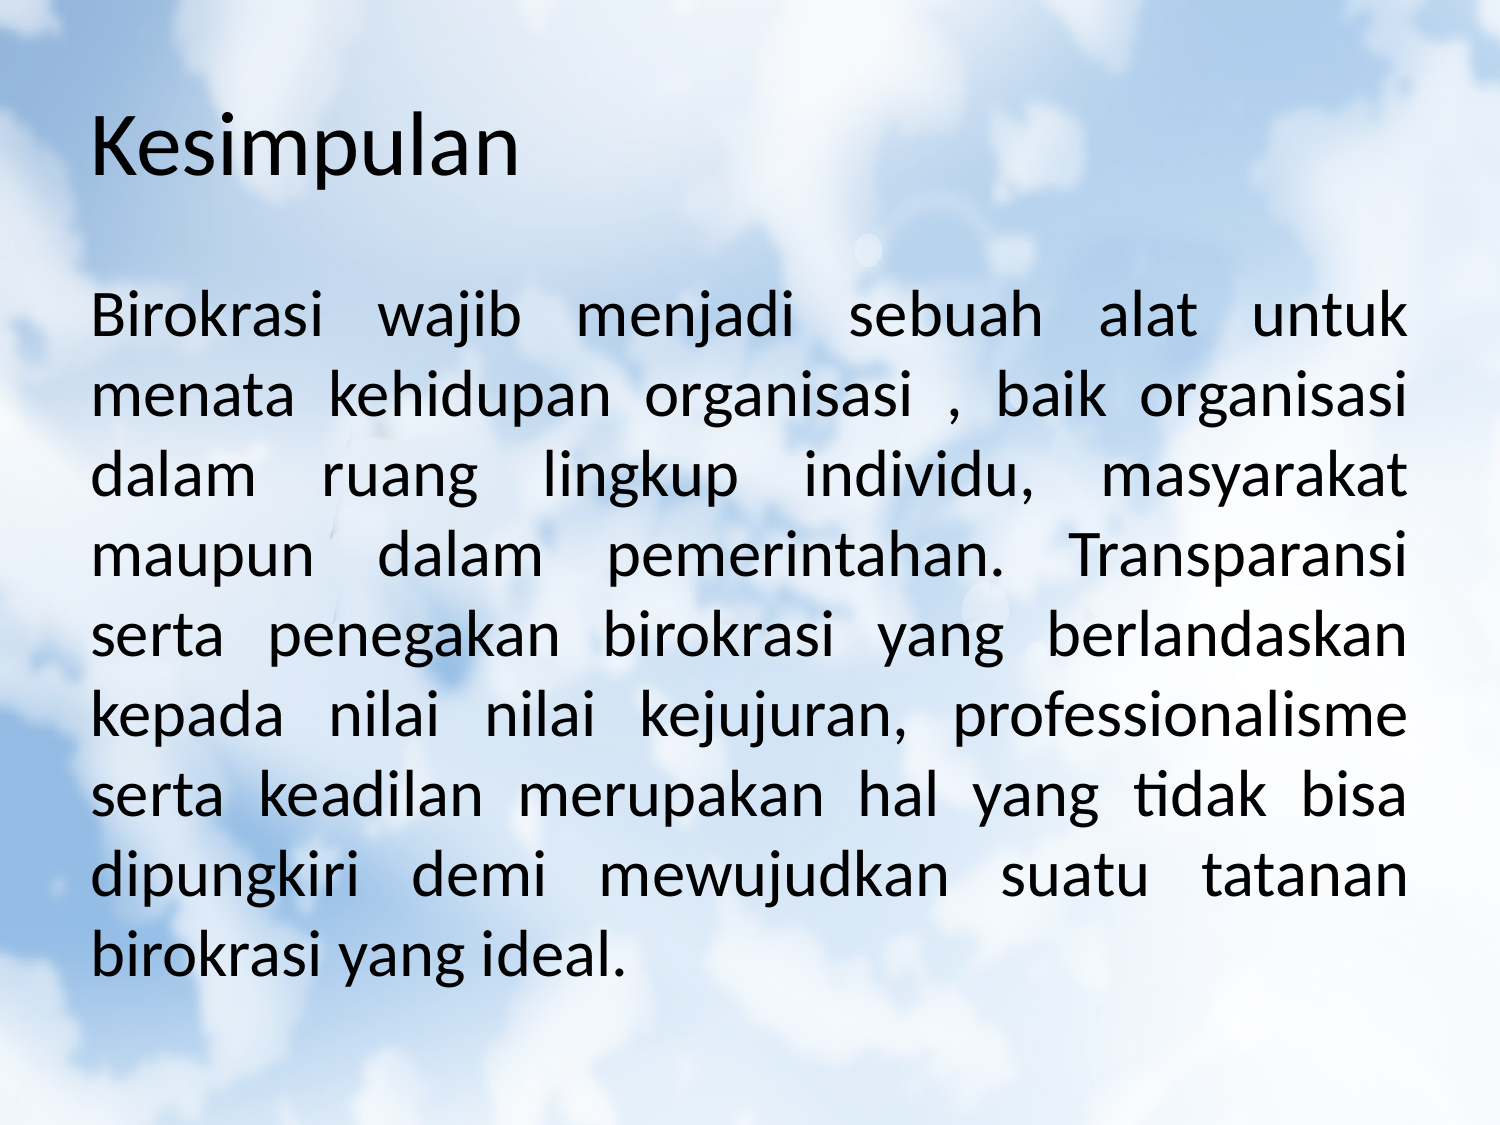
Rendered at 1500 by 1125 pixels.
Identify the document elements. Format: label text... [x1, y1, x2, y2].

title Kesimpulan [75, 45, 1425, 233]
list Birokrasi wajib menjadi sebuah alat untuk menata kehidupan organisasi , baik organisasi dalam ruang lingkup individu, masyarakat maupun dalam pemerintahan. Transparansi serta penegakan birokrasi yang berlandaskan kepada nilai nilai kejujuran, professionalisme serta keadilan merupakan hal yang tidak bisa dipungkiri demi mewujudkan suatu tatanan birokrasi yang ideal. [75, 262, 1425, 1005]
